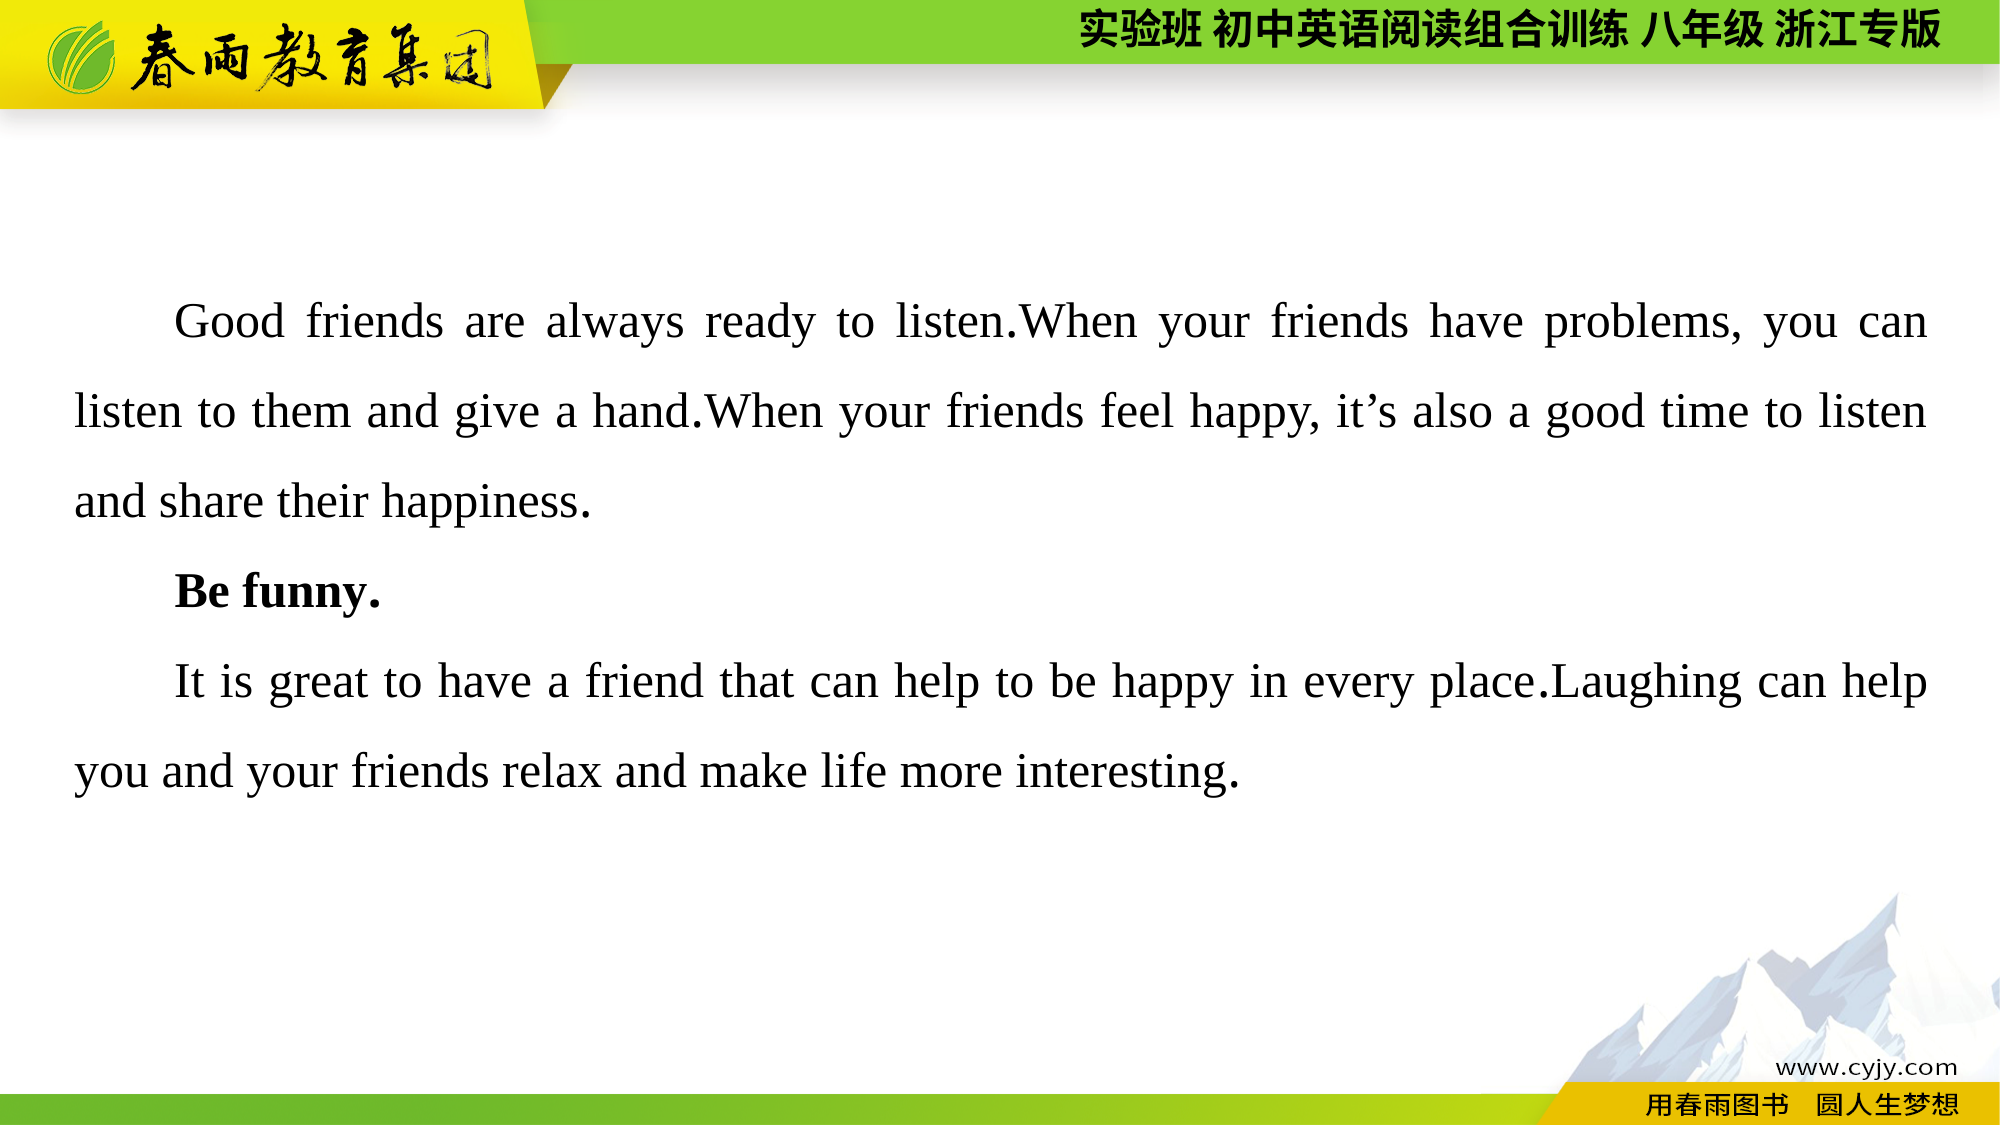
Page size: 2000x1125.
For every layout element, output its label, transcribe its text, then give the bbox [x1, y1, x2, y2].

list Good friends are always ready to listen.When your friends have problems, you can listen to them and give a hand.When your friends feel happy, it’s also a good time to listen and share their happiness. Be funny. It is great to have a friend that can help to be happy in every place.Laughing can help you and your friends relax and make life more interesting. [59, 249, 1944, 799]
picture [0, 0, 2000, 1125]
